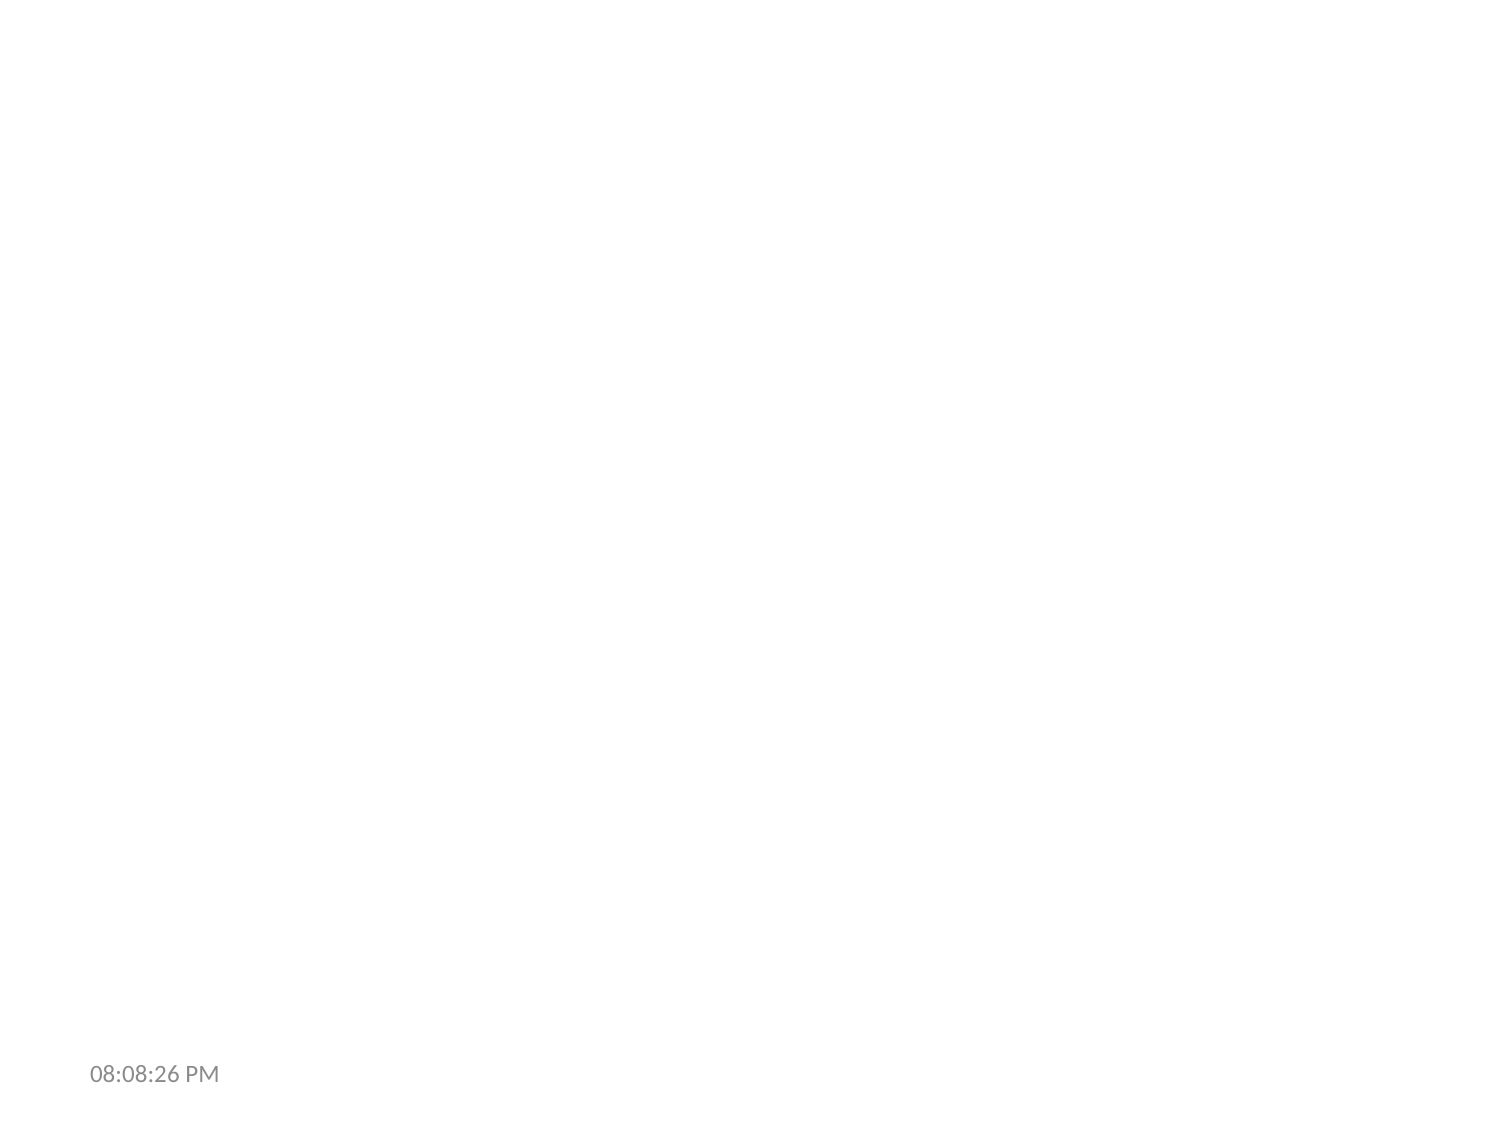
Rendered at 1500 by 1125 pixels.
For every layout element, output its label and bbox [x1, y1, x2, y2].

slide_number [75, 1042, 425, 1103]
